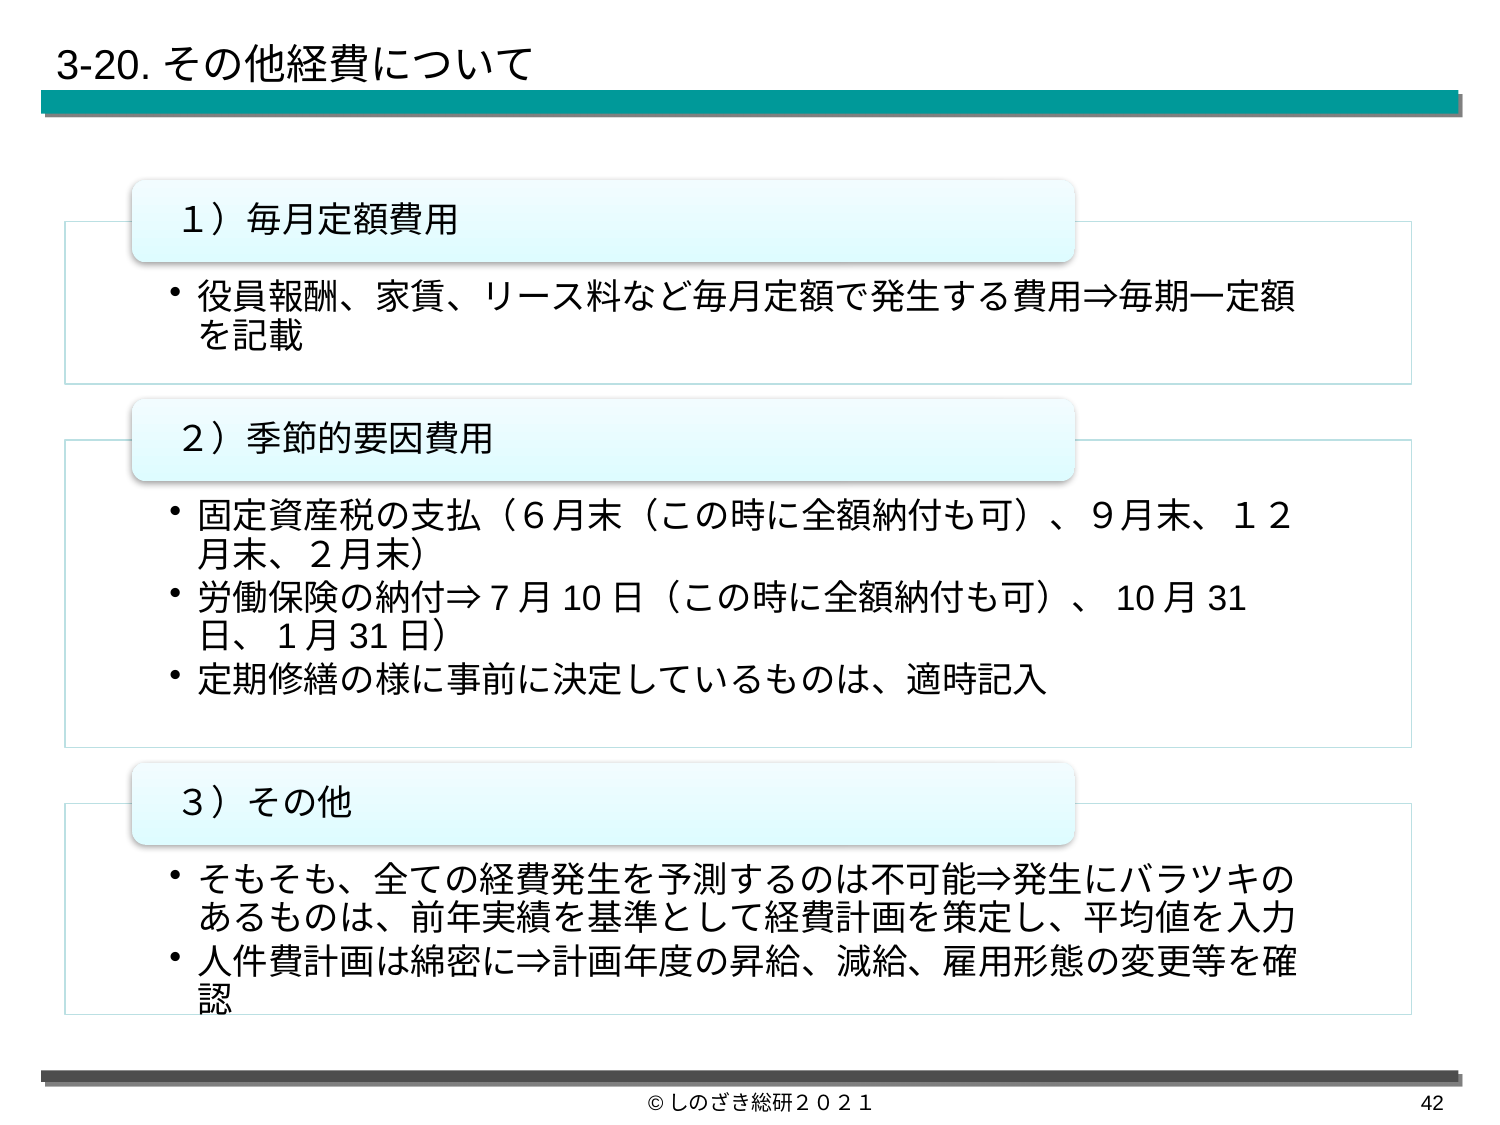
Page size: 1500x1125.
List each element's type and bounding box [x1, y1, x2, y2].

slide_number [1108, 1082, 1459, 1125]
text_box [41, 30, 1245, 95]
text_box [64, 147, 1412, 1048]
footer [524, 1082, 1000, 1125]
